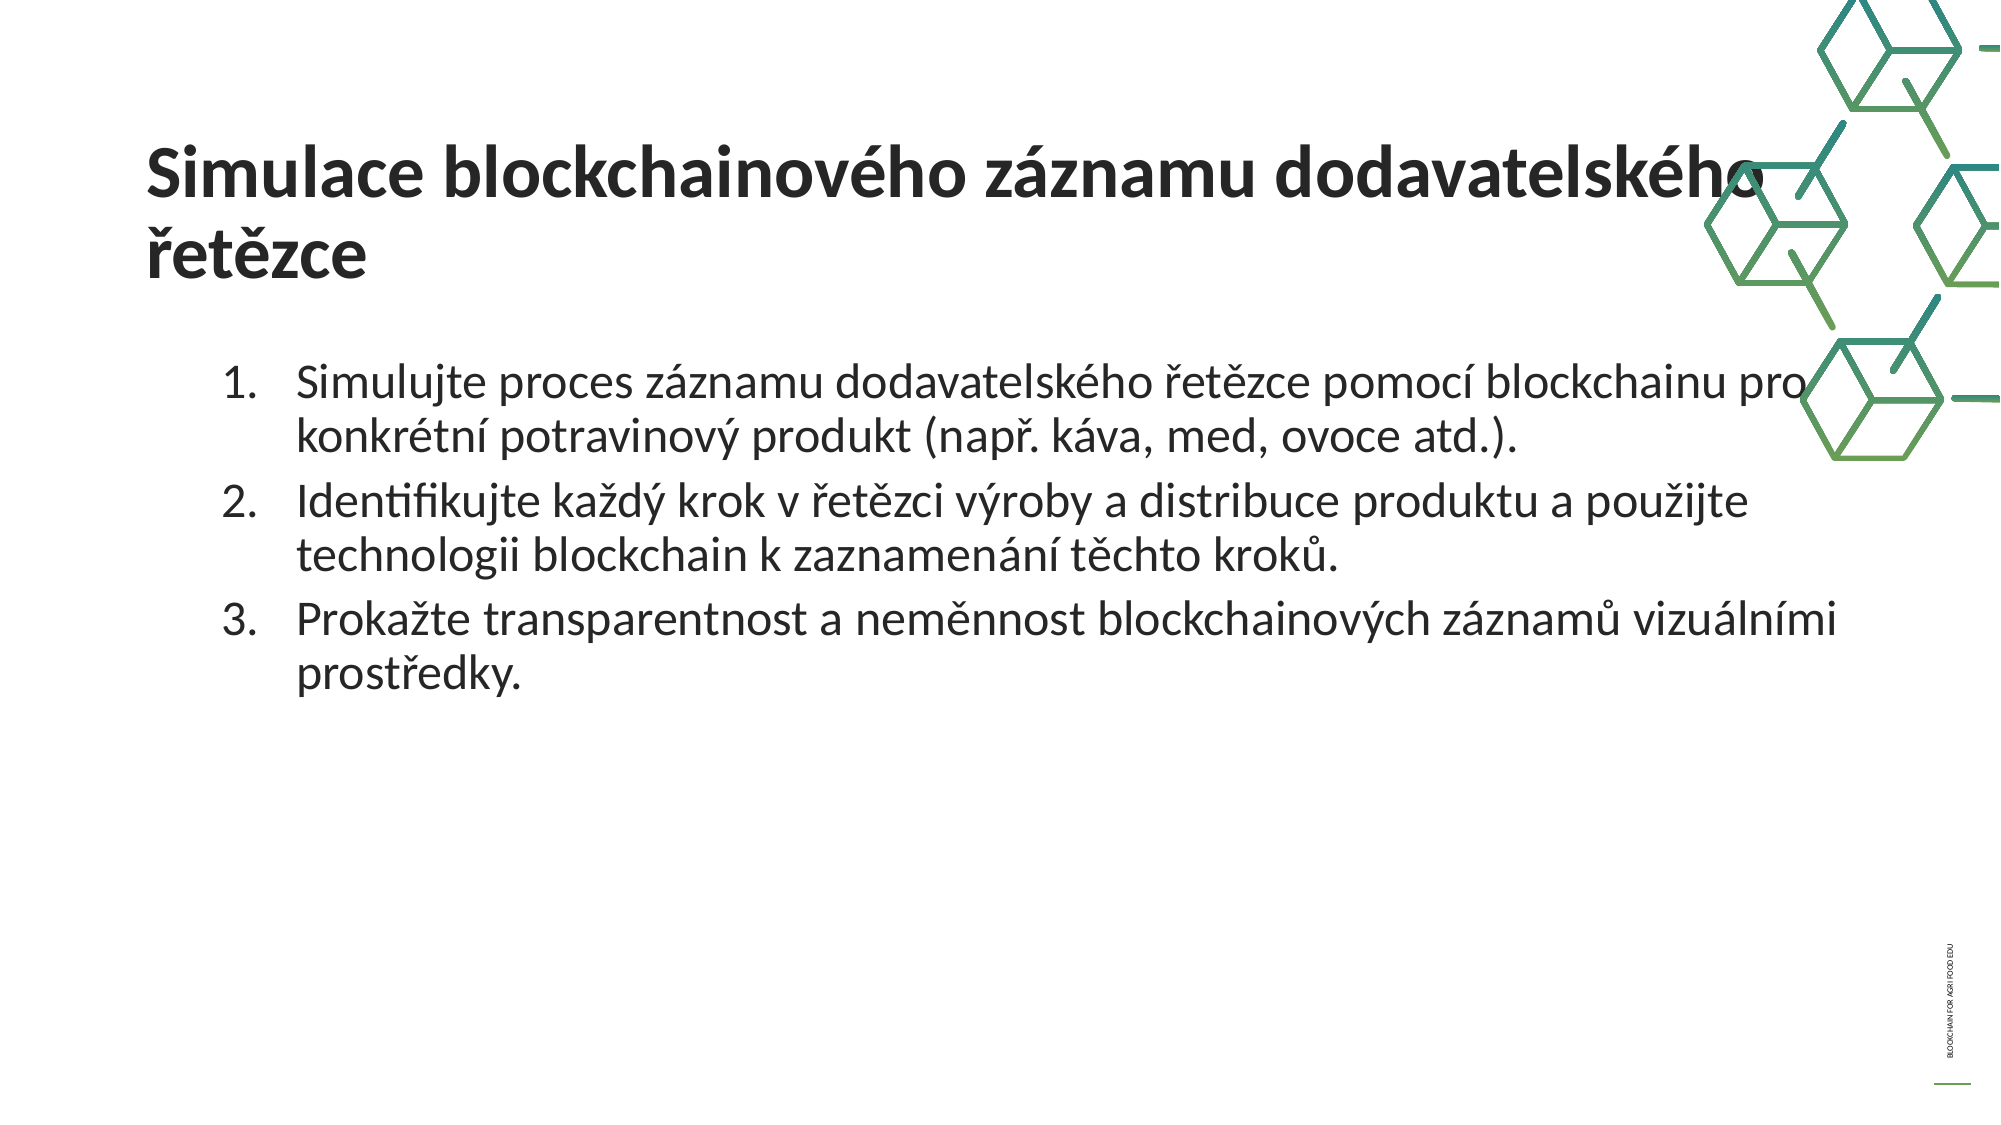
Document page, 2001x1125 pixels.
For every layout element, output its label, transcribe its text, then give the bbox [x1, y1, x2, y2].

list Simulujte proces záznamu dodavatelského řetězce pomocí blockchainu pro konkrétní potravinový produkt (např. káva, med, ovoce atd.). Identifikujte každý krok v řetězci výroby a distribuce produktu a použijte technologii blockchain k zaznamenání těchto kroků. Prokažte transparentnost a neměnnost blockchainových záznamů vizuálními prostředky. [130, 348, 1869, 1035]
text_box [1703, 0, 2000, 462]
list Simulace blockchainového záznamu dodavatelského řetězce [130, 124, 1698, 337]
